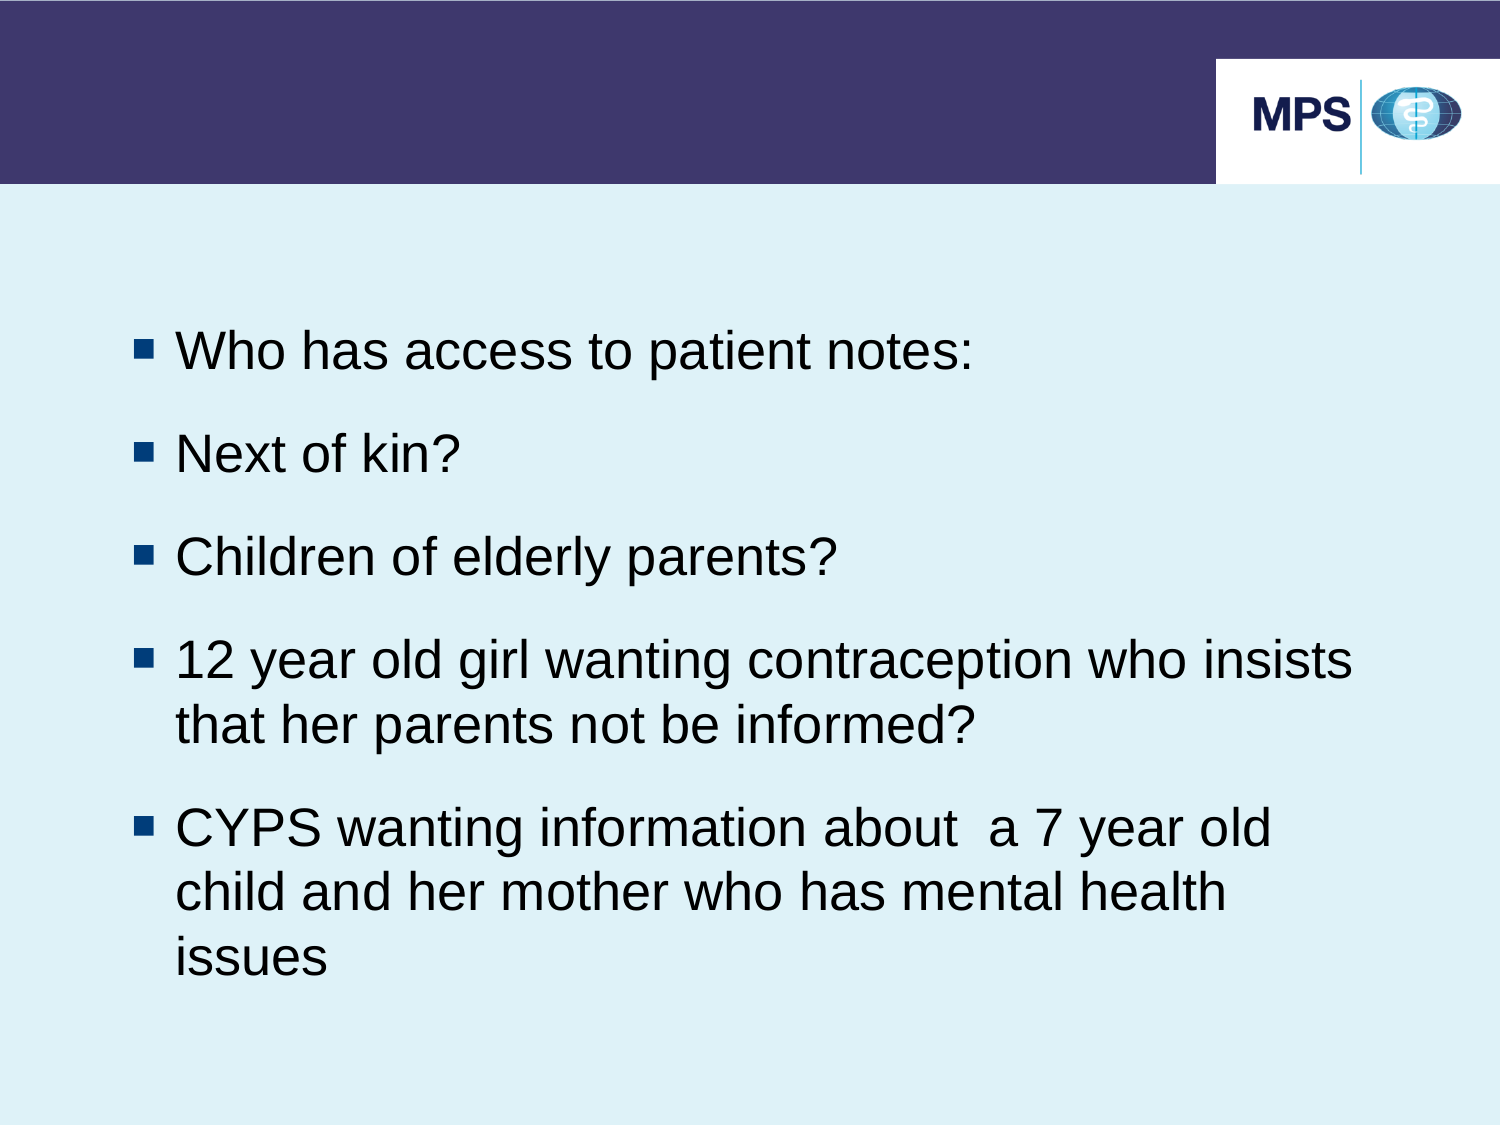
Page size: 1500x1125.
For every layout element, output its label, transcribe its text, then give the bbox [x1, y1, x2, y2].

picture [1221, 64, 1494, 196]
list Who has access to patient notes: Next of kin? Children of elderly parents? 12 year old girl wanting contraception who insists that her parents not be informed? CYPS wanting information about a 7 year old child and her mother who has mental health issues [116, 208, 1393, 1094]
